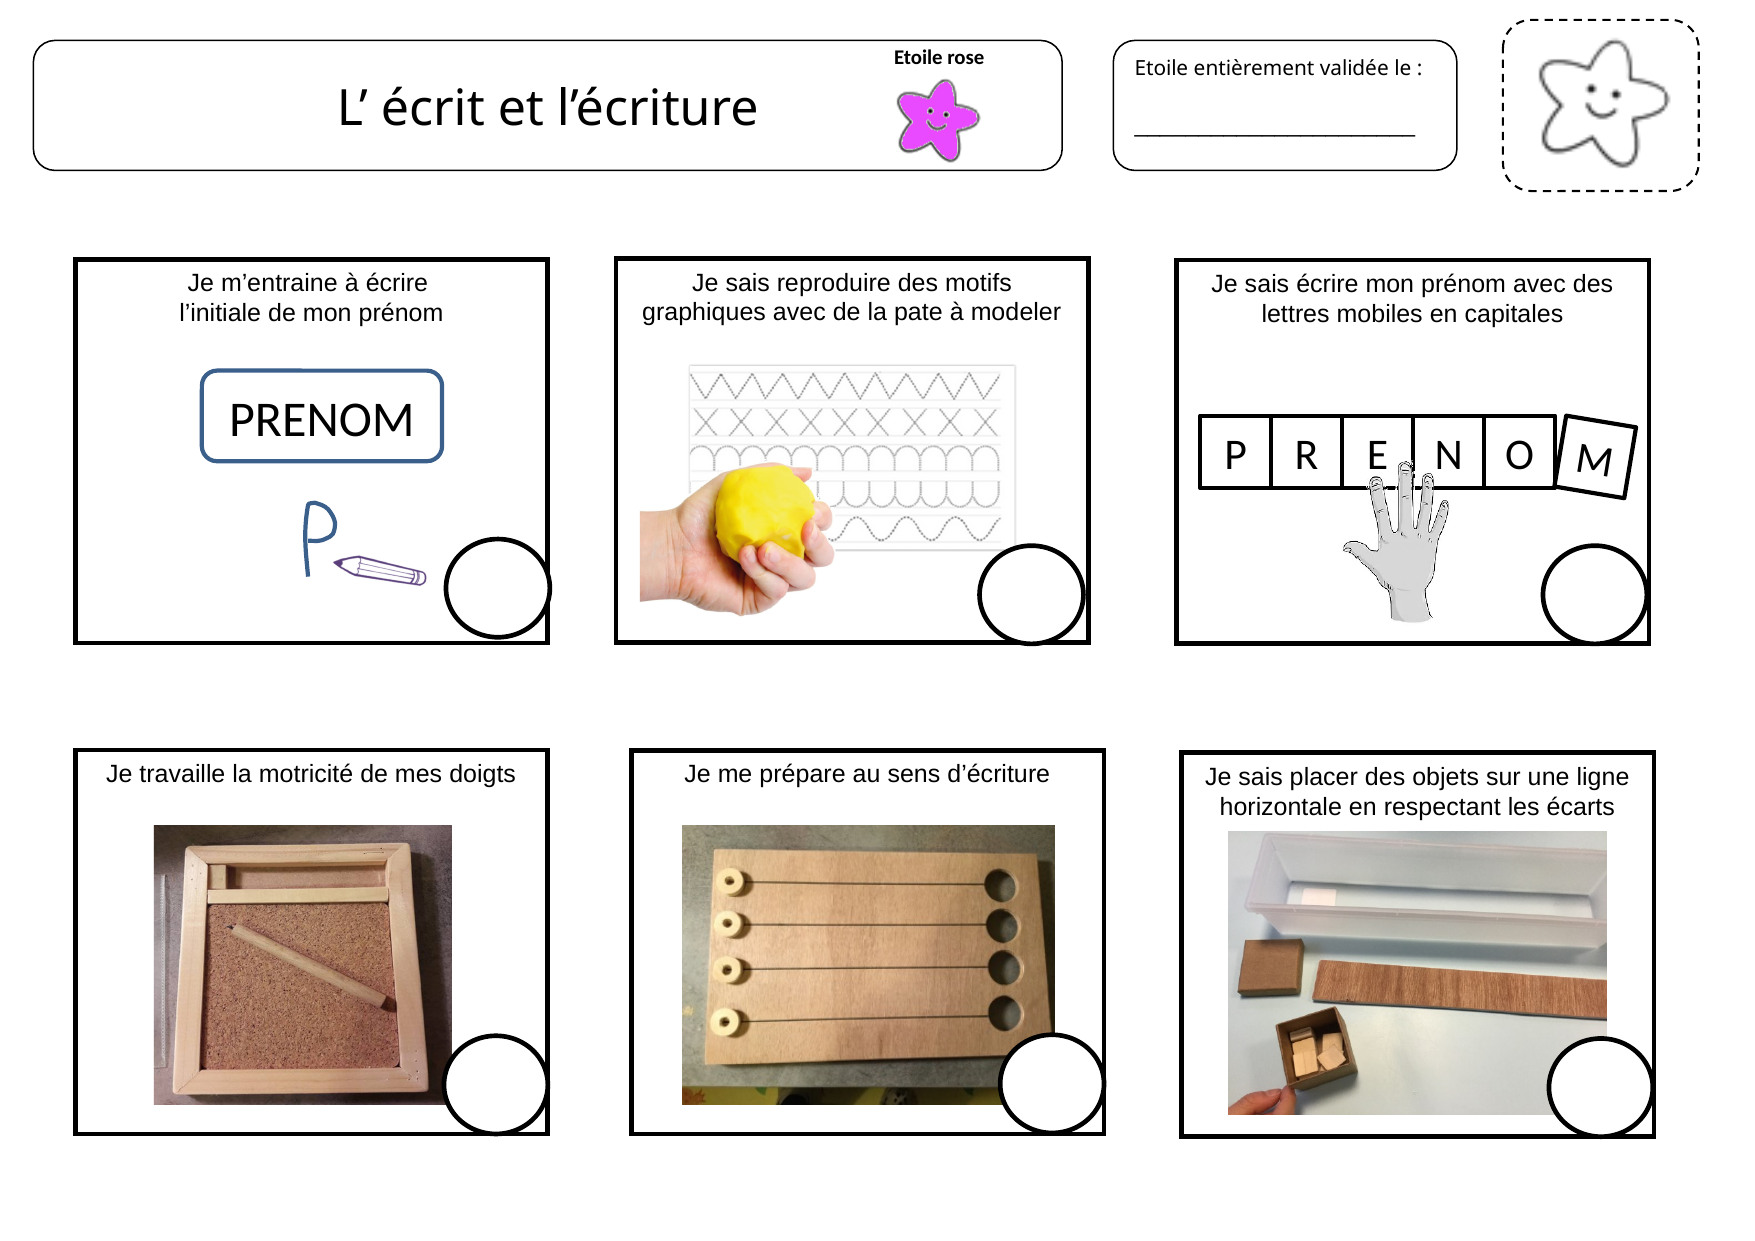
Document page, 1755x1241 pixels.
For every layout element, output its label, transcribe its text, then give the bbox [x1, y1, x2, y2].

picture [682, 825, 1055, 1105]
picture [334, 540, 426, 597]
text_box Etoile entièrement validée le : ______________________ [1113, 40, 1457, 171]
text_box [1502, 19, 1699, 192]
text_box PRENOM [199, 368, 445, 464]
text_box L’ écrit et l’écriture [33, 40, 881, 171]
text_box M [1557, 413, 1639, 501]
picture [885, 73, 986, 169]
text_box [979, 545, 1084, 644]
text_box Je me prépare au sens d’écriture [631, 750, 1104, 1135]
text_box R [1273, 414, 1344, 490]
text_box Etoile rose [838, 36, 1040, 77]
text_box Je sais écrire mon prénom avec des lettres mobiles en capitales [1176, 259, 1649, 644]
text_box [445, 539, 550, 638]
picture [1330, 456, 1473, 627]
text_box E [1344, 414, 1415, 455]
text_box Je m’entraine à écrire l’initiale de mon prénom [75, 259, 548, 643]
text_box Je travaille la motricité de mes doigts [75, 750, 548, 1134]
text_box [447, 1035, 548, 1134]
text_box Je sais placer des objets sur une ligne horizontale en respectant les écarts [1181, 752, 1654, 1137]
text_box Je sais reproduire des motifs graphiques avec de la pate à modeler [616, 258, 1089, 643]
text_box [303, 500, 338, 577]
picture [154, 815, 452, 1115]
picture [1522, 31, 1680, 180]
text_box [1010, 1035, 1105, 1133]
text_box [1566, 1039, 1653, 1137]
text_box P [1198, 414, 1273, 490]
text_box [1542, 545, 1647, 644]
text_box N [1415, 414, 1486, 490]
text_box O [1486, 414, 1557, 490]
picture [1228, 830, 1607, 1115]
text_box L’ écrit et l’écriture [989, 40, 1063, 171]
picture [639, 363, 1017, 633]
